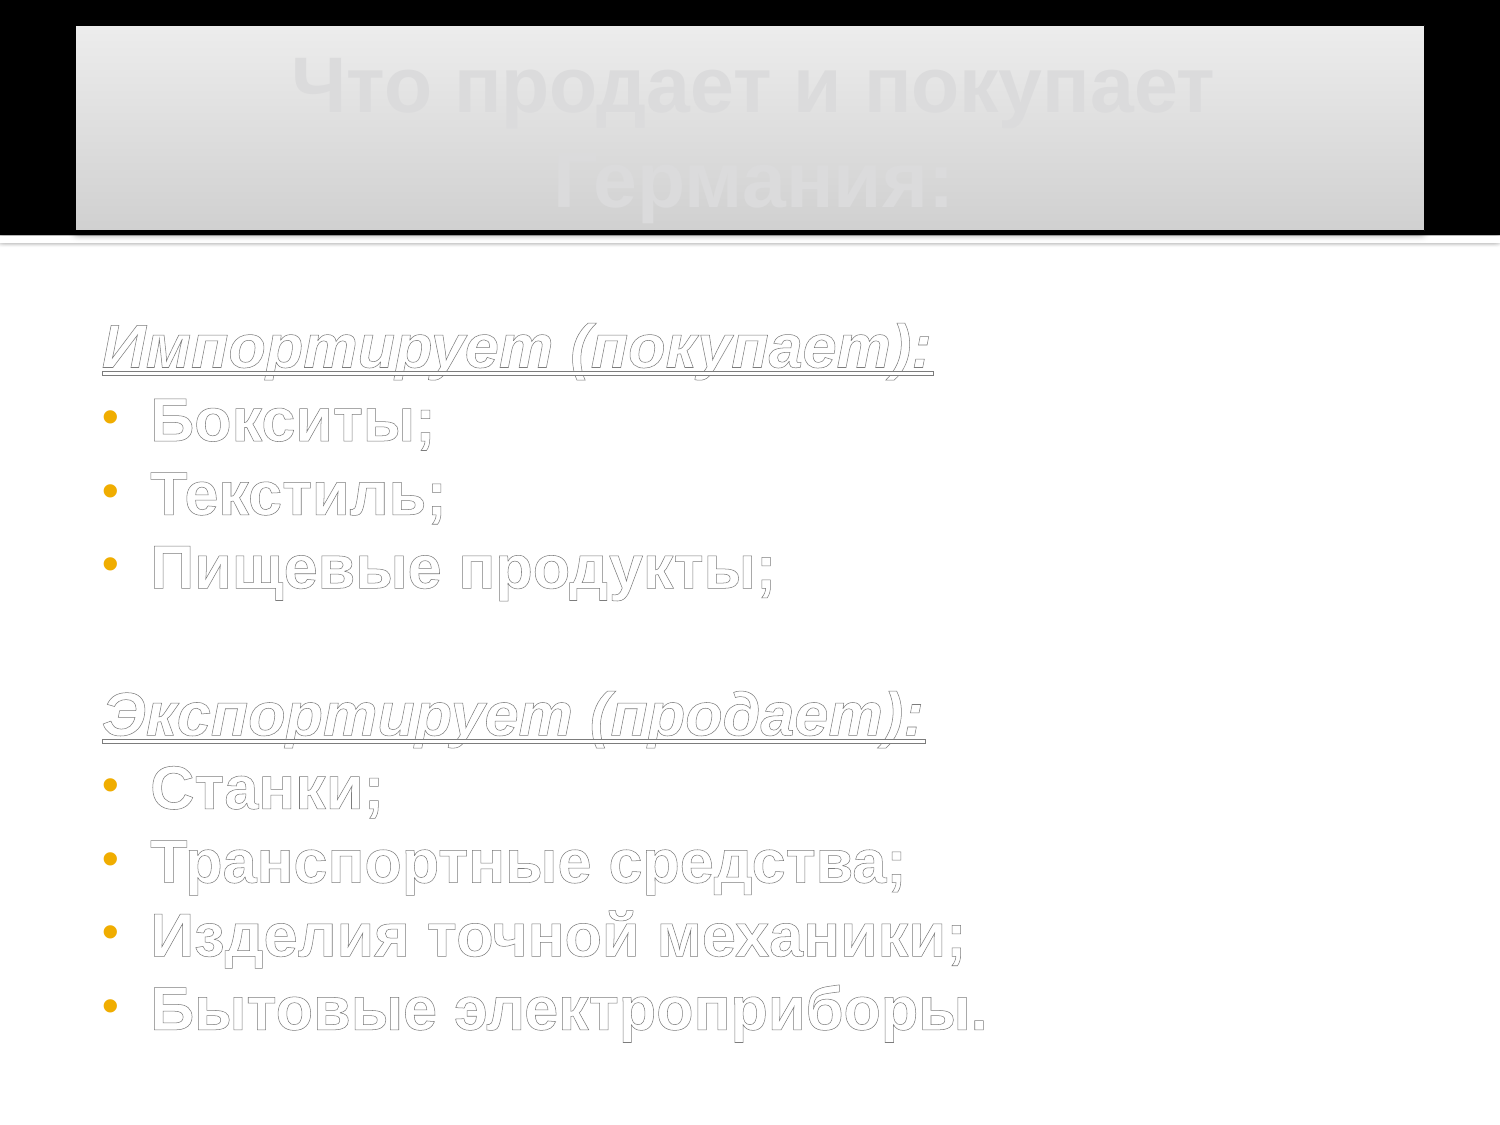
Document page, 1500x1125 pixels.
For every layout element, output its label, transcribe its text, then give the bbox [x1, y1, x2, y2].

list Импортирует (покупает): Бокситы; Текстиль; Пищевые продукты; Экспортирует (продает): Станки; Транспортные средства; Изделия точной механики; Бытовые электроприборы. [75, 291, 1425, 1050]
title Что продает и покупает Германия: [74, 25, 1425, 231]
